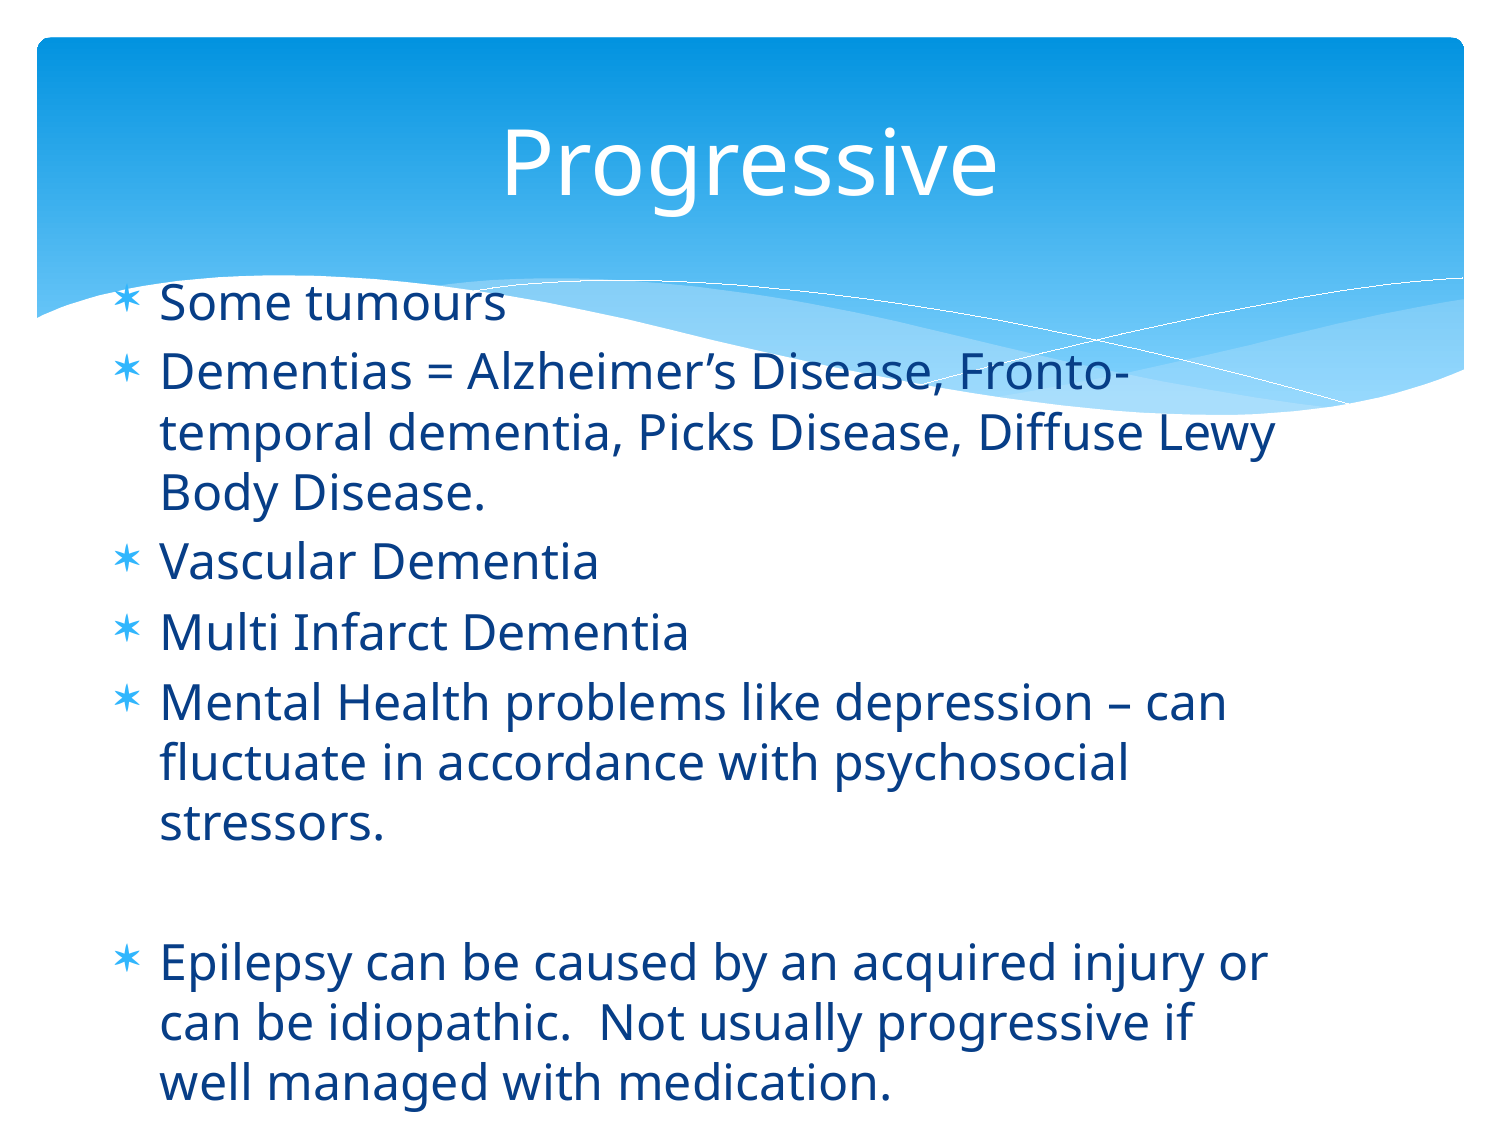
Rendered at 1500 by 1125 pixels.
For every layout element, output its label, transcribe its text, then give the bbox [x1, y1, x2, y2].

list Some tumours Dementias = Alzheimer’s Disease, Fronto-temporal dementia, Picks Disease, Diffuse Lewy Body Disease. Vascular Dementia Multi Infarct Dementia Mental Health problems like depression – can fluctuate in accordance with psychosocial stressors. Epilepsy can be caused by an acquired injury or can be idiopathic. Not usually progressive if well managed with medication. [99, 262, 1316, 1038]
title Progressive [75, 55, 1425, 261]
